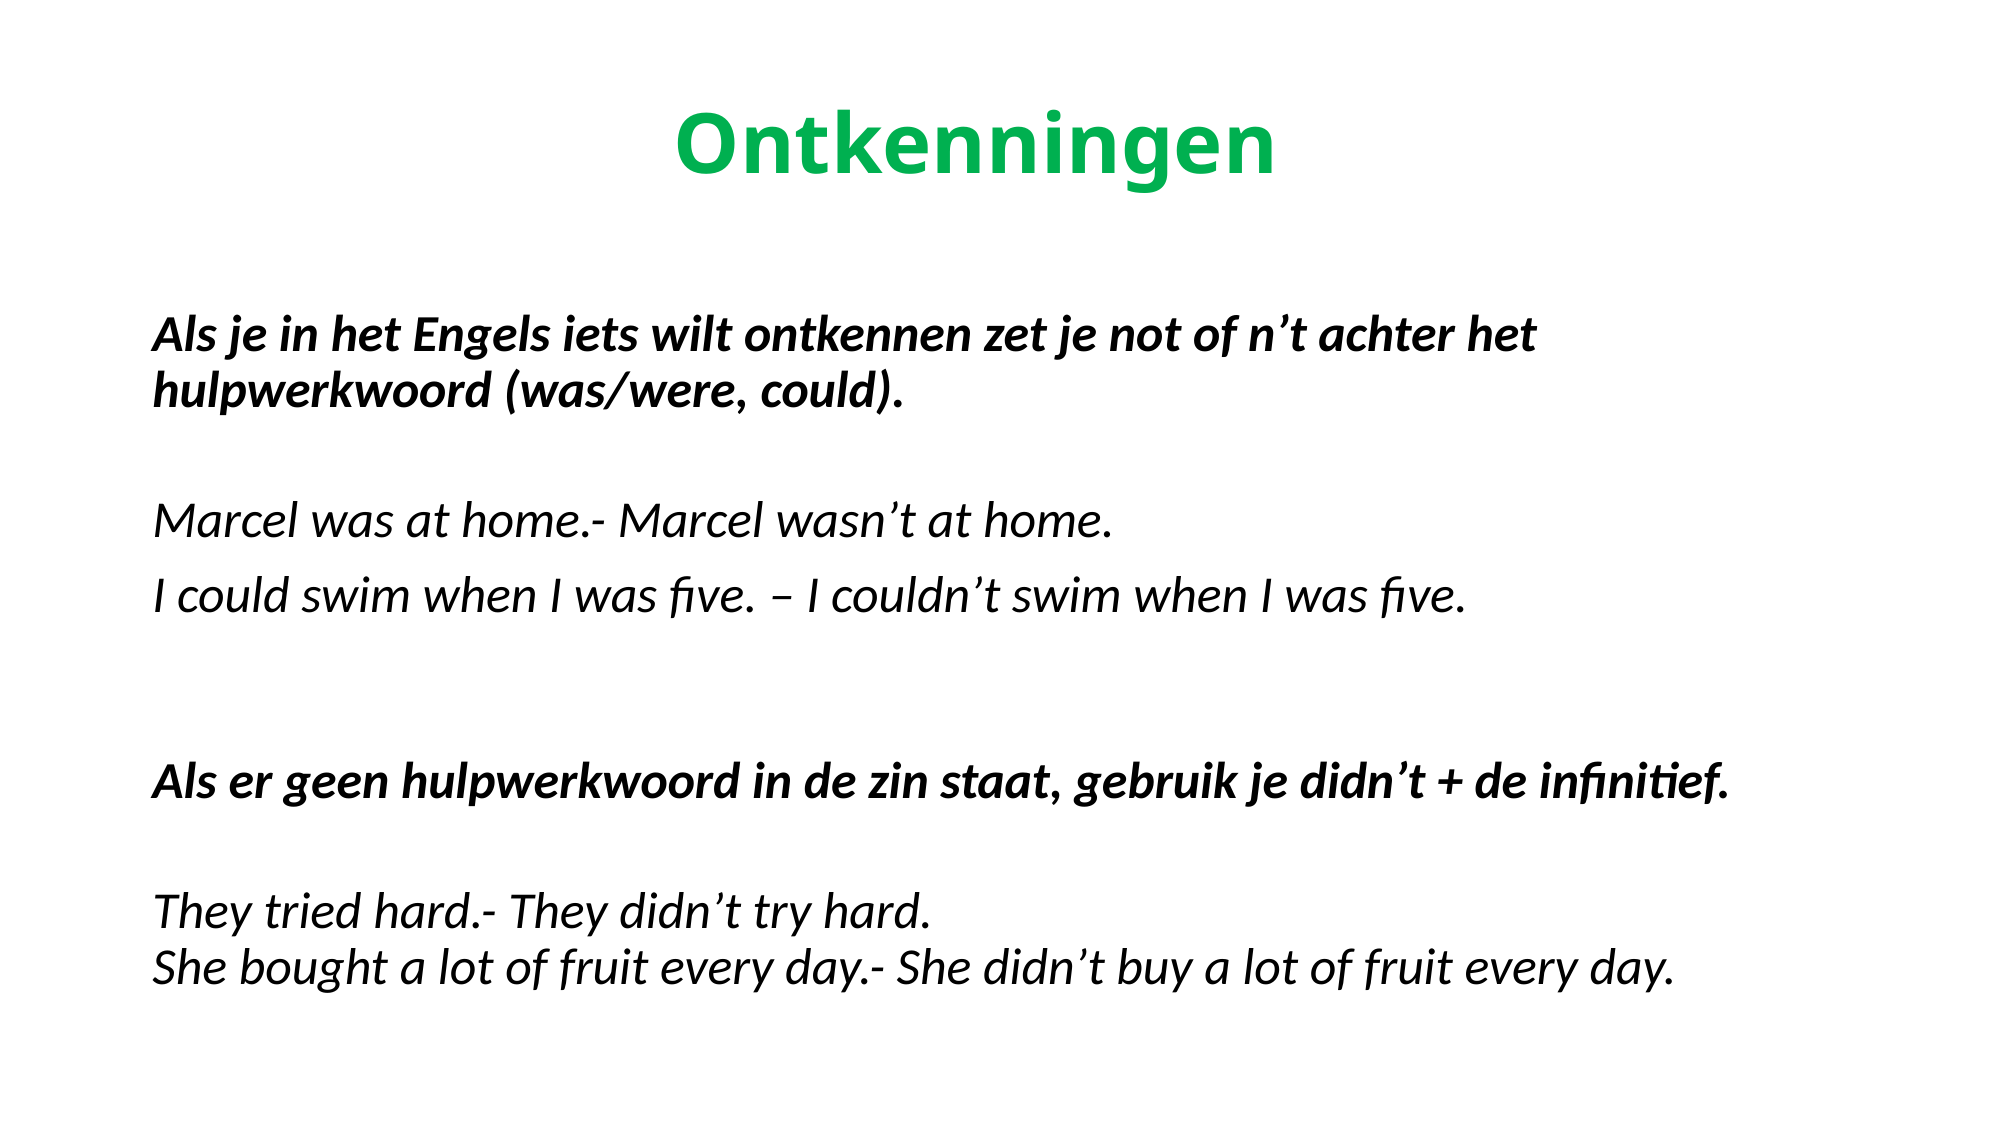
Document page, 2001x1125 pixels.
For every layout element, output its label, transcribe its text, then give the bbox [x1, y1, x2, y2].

list Als je in het Engels iets wilt ontkennen zet je not of n’t achter het hulpwerkwoord (was/were, could). Marcel was at home.- Marcel wasn’t at home. I could swim when I was five. – I couldn’t swim when I was five. Als er geen hulpwerkwoord in de zin staat, gebruik je didn’t + de infinitief. They tried hard.- They didn’t try hard. She bought a lot of fruit every day.- She didn’t buy a lot of fruit every day. [137, 299, 1863, 1014]
title Ontkenningen [137, 59, 1816, 233]
